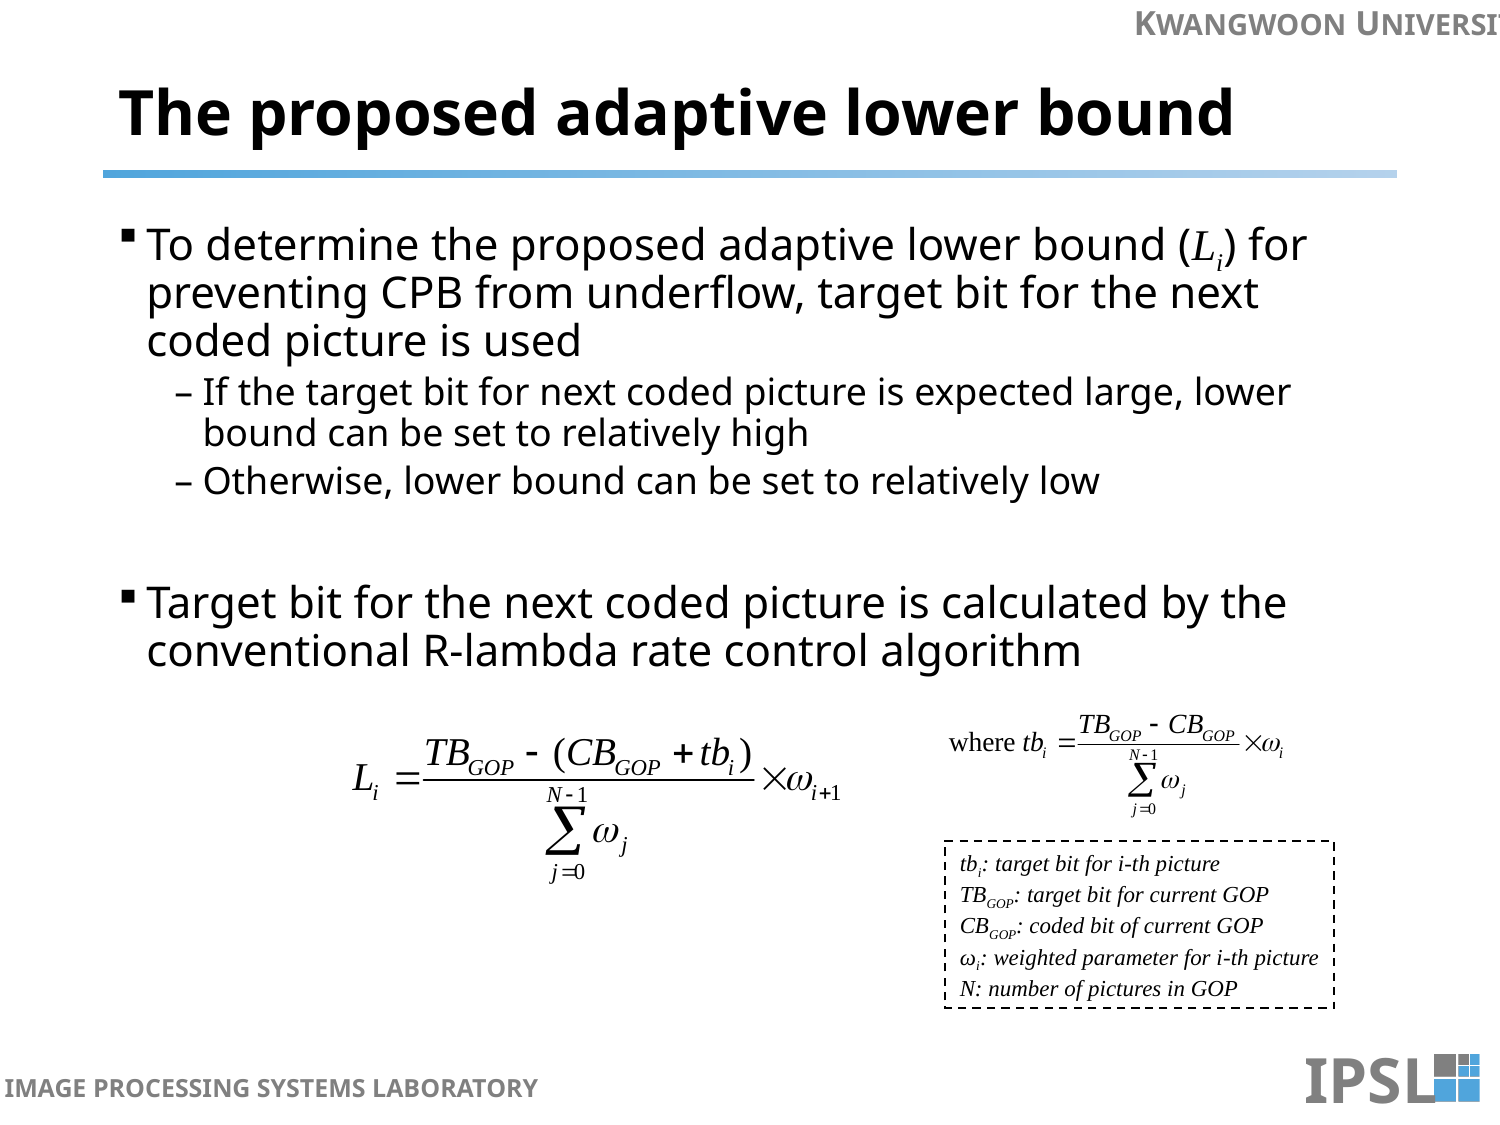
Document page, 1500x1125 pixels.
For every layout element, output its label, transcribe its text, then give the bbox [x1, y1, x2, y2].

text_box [944, 707, 1289, 823]
list To determine the proposed adaptive lower bound (Li) for preventing CPB from underflow, target bit for the next coded picture is used If the target bit for next coded picture is expected large, lower bound can be set to relatively high Otherwise, lower bound can be set to relatively low Target bit for the next coded picture is calculated by the conventional R-lambda rate control algorithm [103, 209, 1397, 1014]
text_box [345, 727, 847, 893]
title The proposed adaptive lower bound [103, 59, 1397, 171]
text_box tbi: target bit for i-th picture TBGOP: target bit for current GOP CBGOP: coded bit of current GOP ωi: weighted parameter for i-th picture N: number of pictures in GOP [944, 840, 1335, 1009]
picture [1430, 1050, 1480, 1108]
